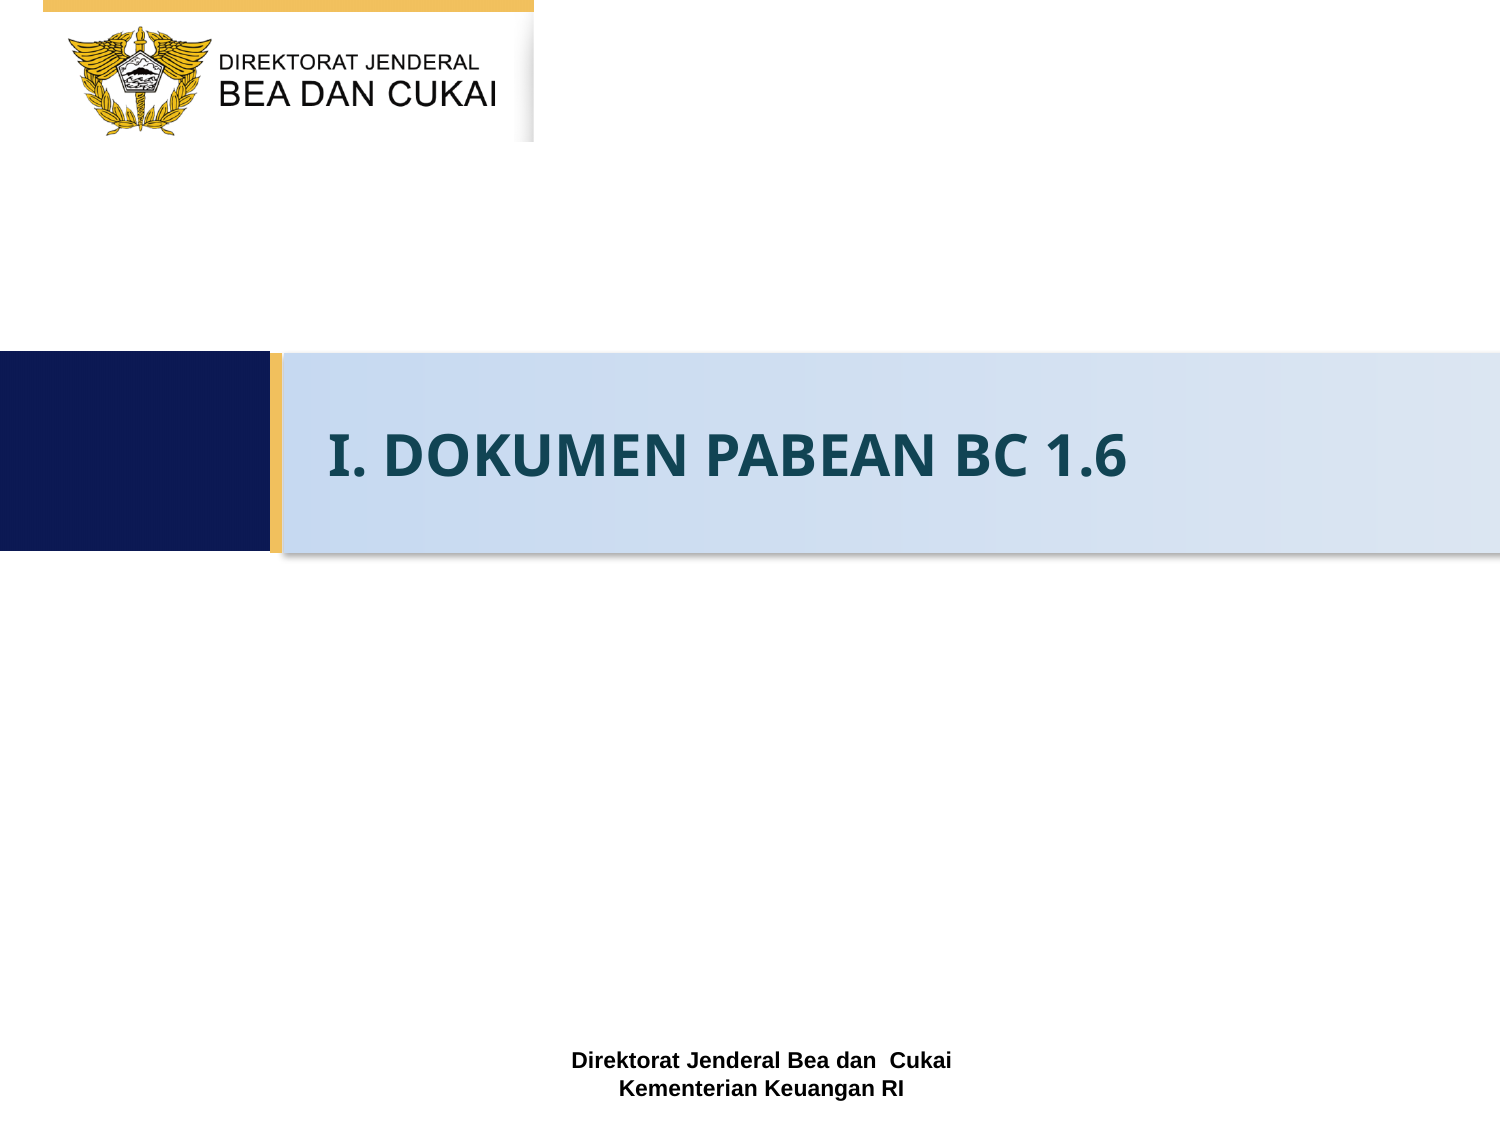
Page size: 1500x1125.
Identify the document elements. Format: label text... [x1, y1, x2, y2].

text_box I. DOKUMEN PABEAN BC 1.6 [313, 353, 1488, 553]
text_box Direktorat Jenderal Bea dan Cukai Kementerian Keuangan RI [383, 1038, 1140, 1109]
picture [43, 0, 538, 166]
text_box [283, 353, 1500, 554]
picture [0, 351, 283, 553]
